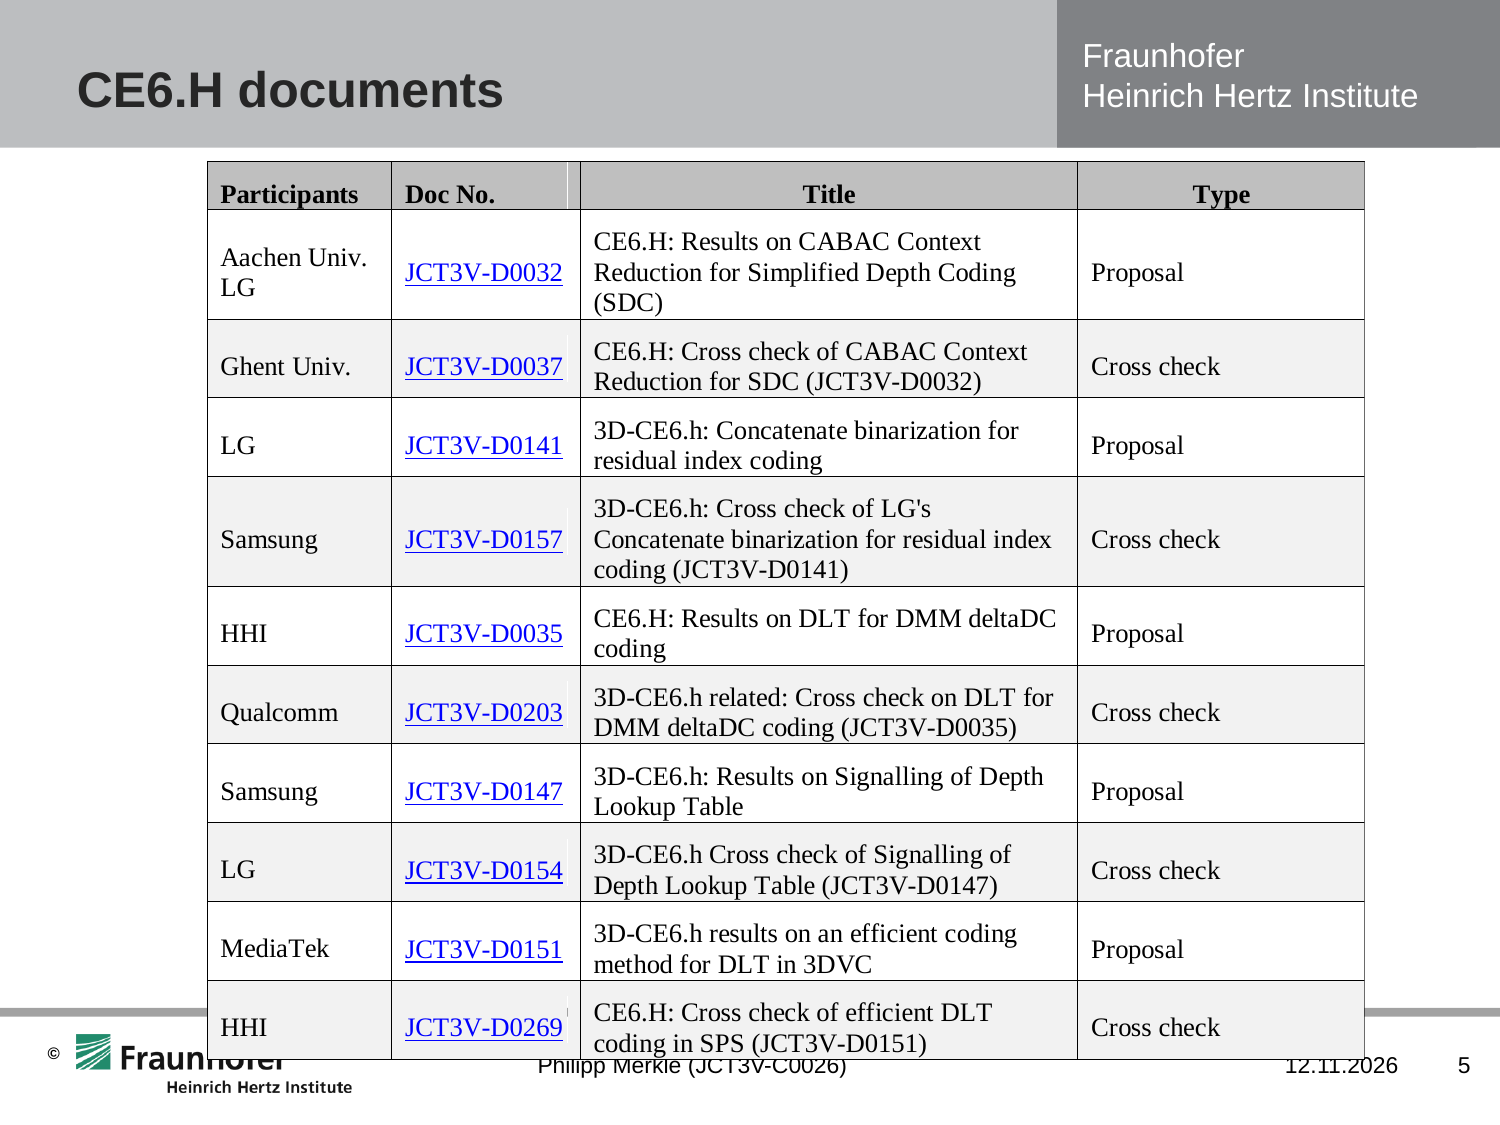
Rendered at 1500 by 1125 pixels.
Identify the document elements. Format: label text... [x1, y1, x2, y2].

title CE6.H documents [76, 58, 1022, 118]
picture [76, 1034, 206, 1093]
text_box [206, 160, 1365, 1107]
slide_number 5 [1394, 1034, 1471, 1094]
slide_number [1368, 1034, 1394, 1094]
